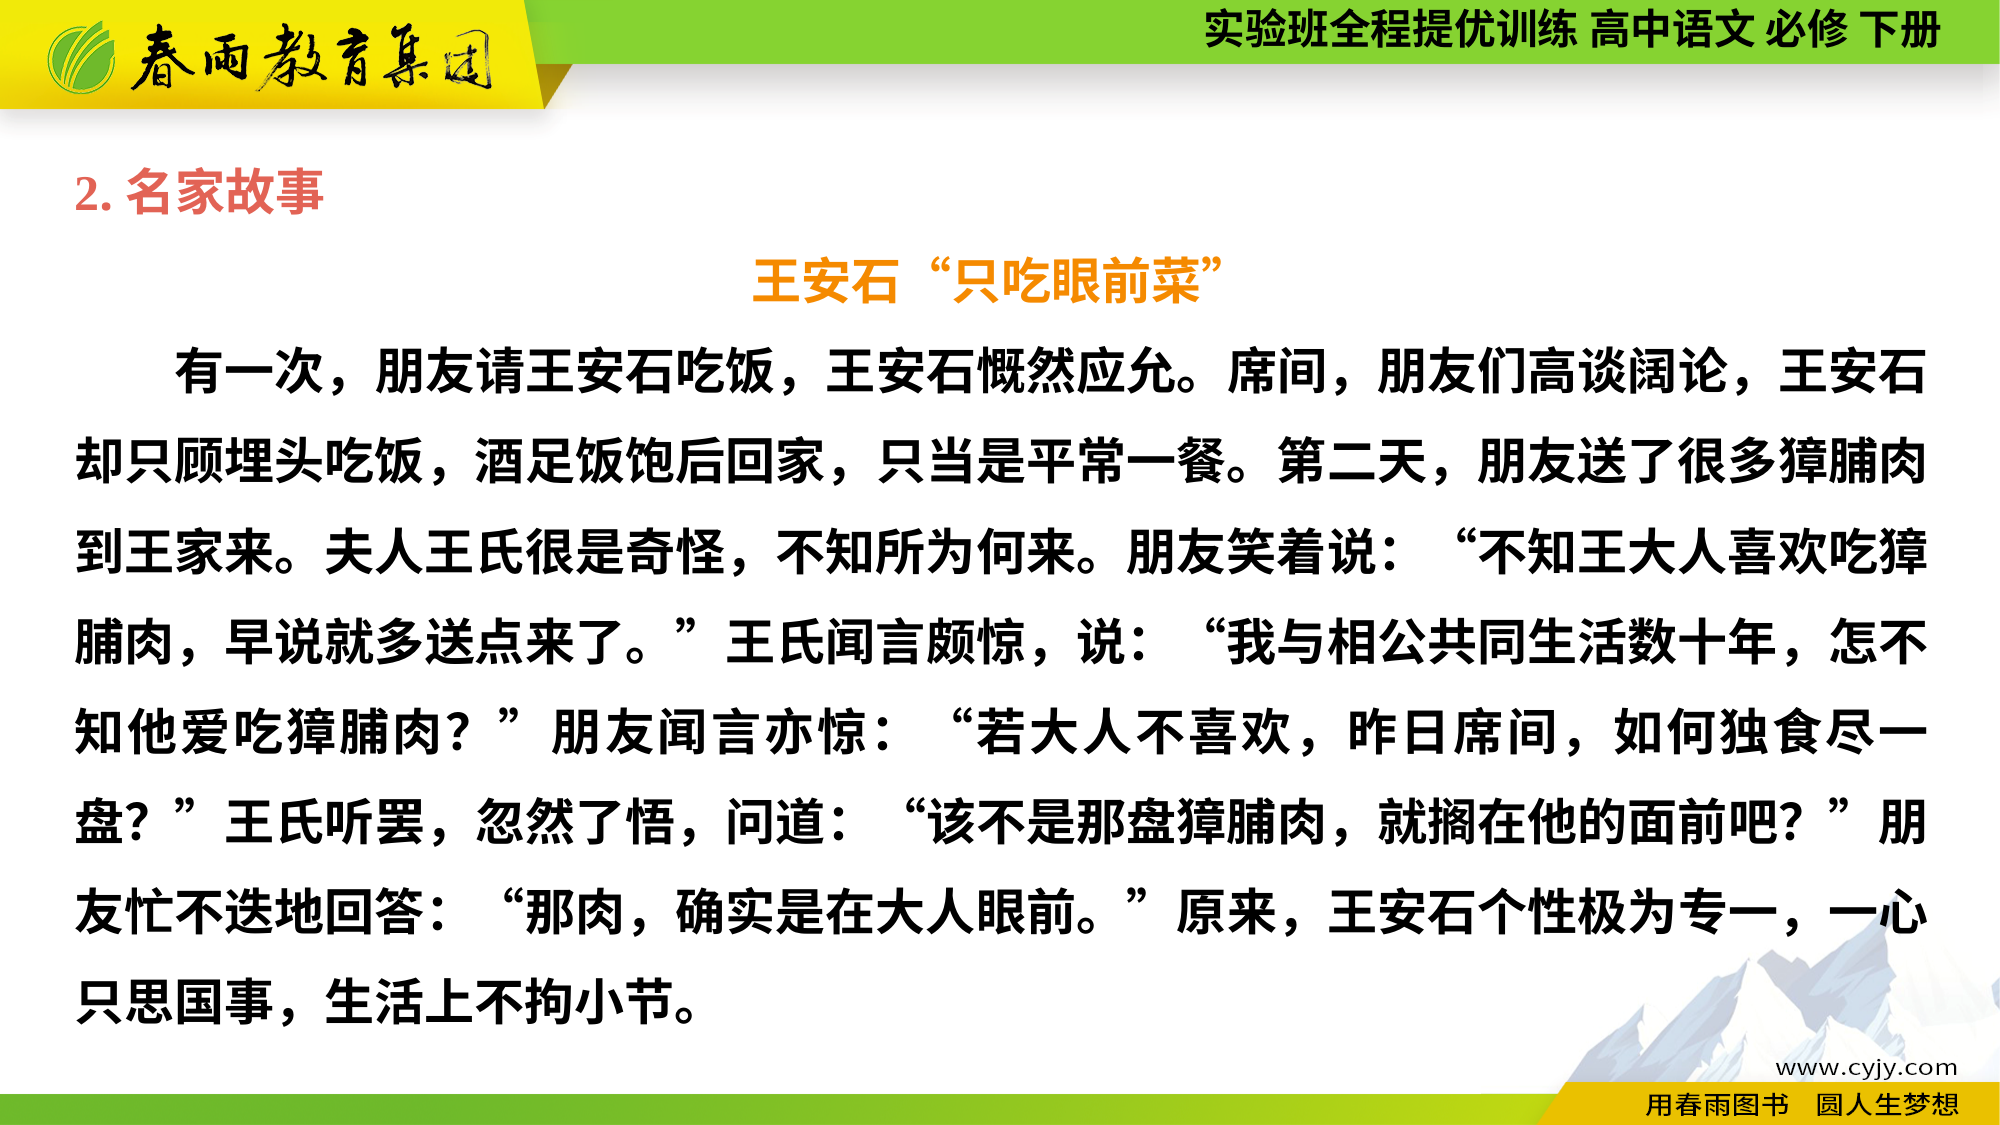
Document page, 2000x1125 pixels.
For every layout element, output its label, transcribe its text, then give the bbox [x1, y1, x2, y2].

list 2.名家故事 王安石“只吃眼前菜” 有一次，朋友请王安石吃饭，王安石慨然应允。席间，朋友们高谈阔论，王安石却只顾埋头吃饭，酒足饭饱后回家，只当是平常一餐。第二天，朋友送了很多獐脯肉到王家来。夫人王氏很是奇怪，不知所为何来。朋友笑着说：“不知王大人喜欢吃獐脯肉，早说就多送点来了。”王氏闻言颇惊，说：“我与相公共同生活数十年，怎不知他爱吃獐脯肉？”朋友闻言亦惊：“若大人不喜欢，昨日席间，如何独食尽一盘？”王氏听罢，忽然了悟，问道：“该不是那盘獐脯肉，就搁在他的面前吧？”朋友忙不迭地回答：“那肉，确实是在大人眼前。”原来，王安石个性极为专一，一心只思国事，生活上不拘小节。 [59, 122, 1944, 1035]
picture [0, 0, 2000, 1125]
